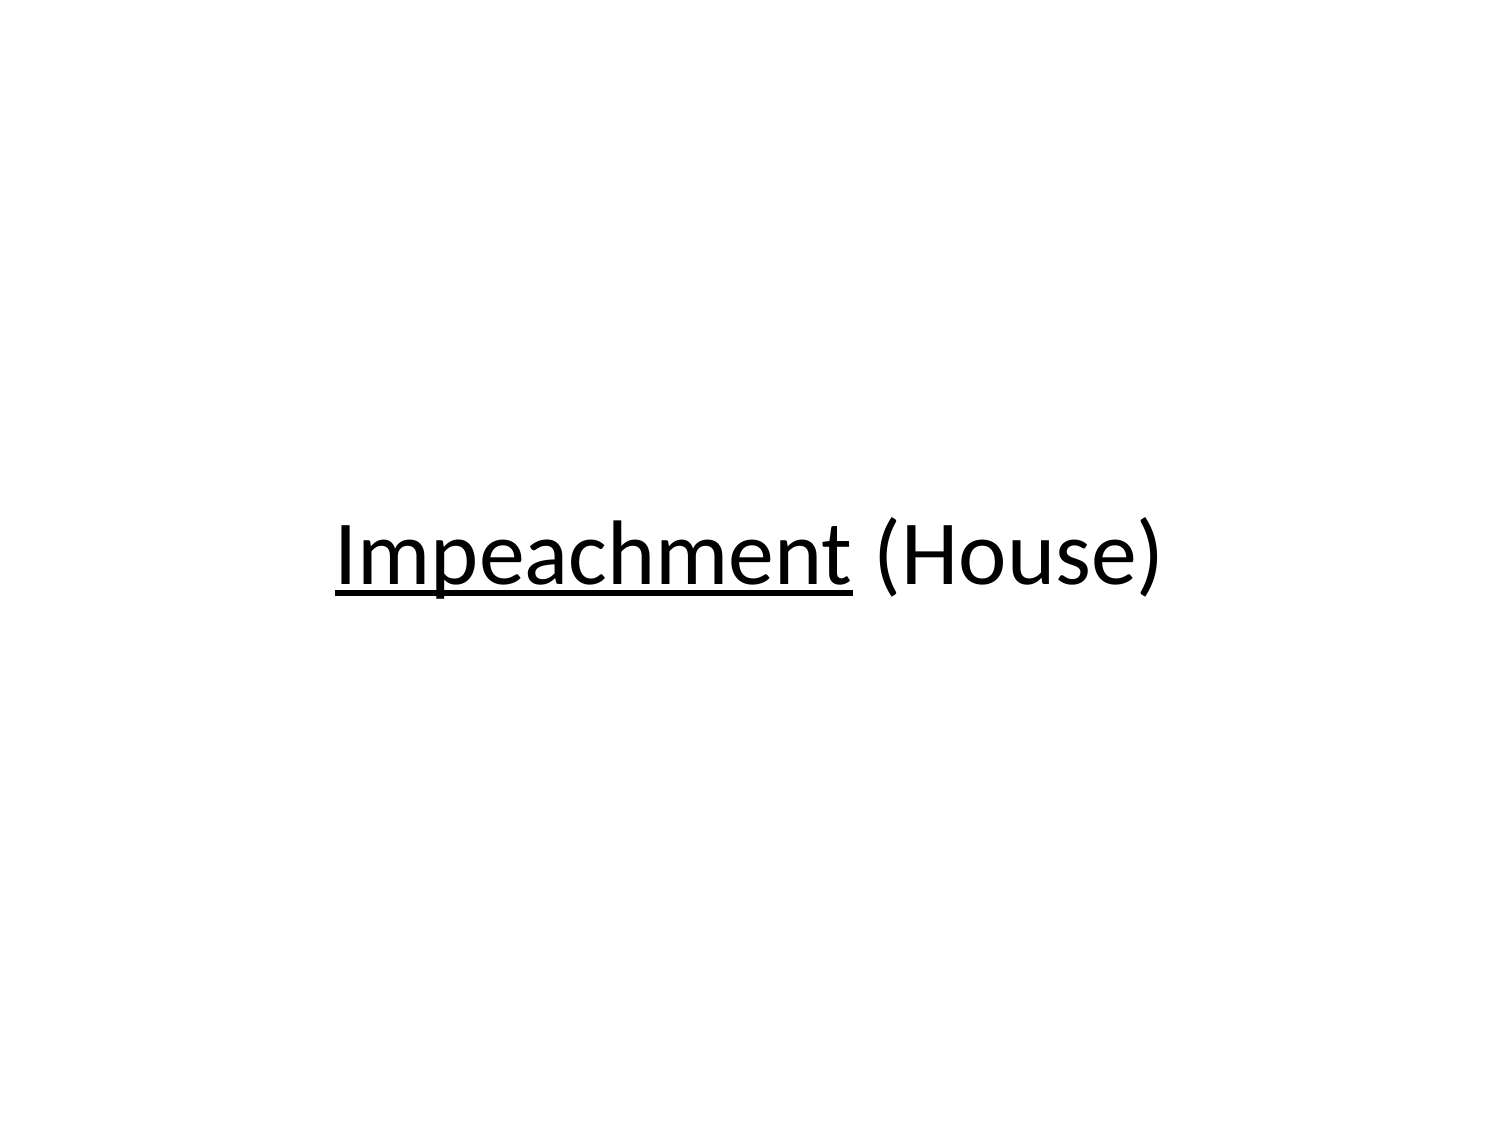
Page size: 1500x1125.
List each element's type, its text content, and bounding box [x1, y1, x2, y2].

title Impeachment (House) [74, 44, 1426, 1051]
